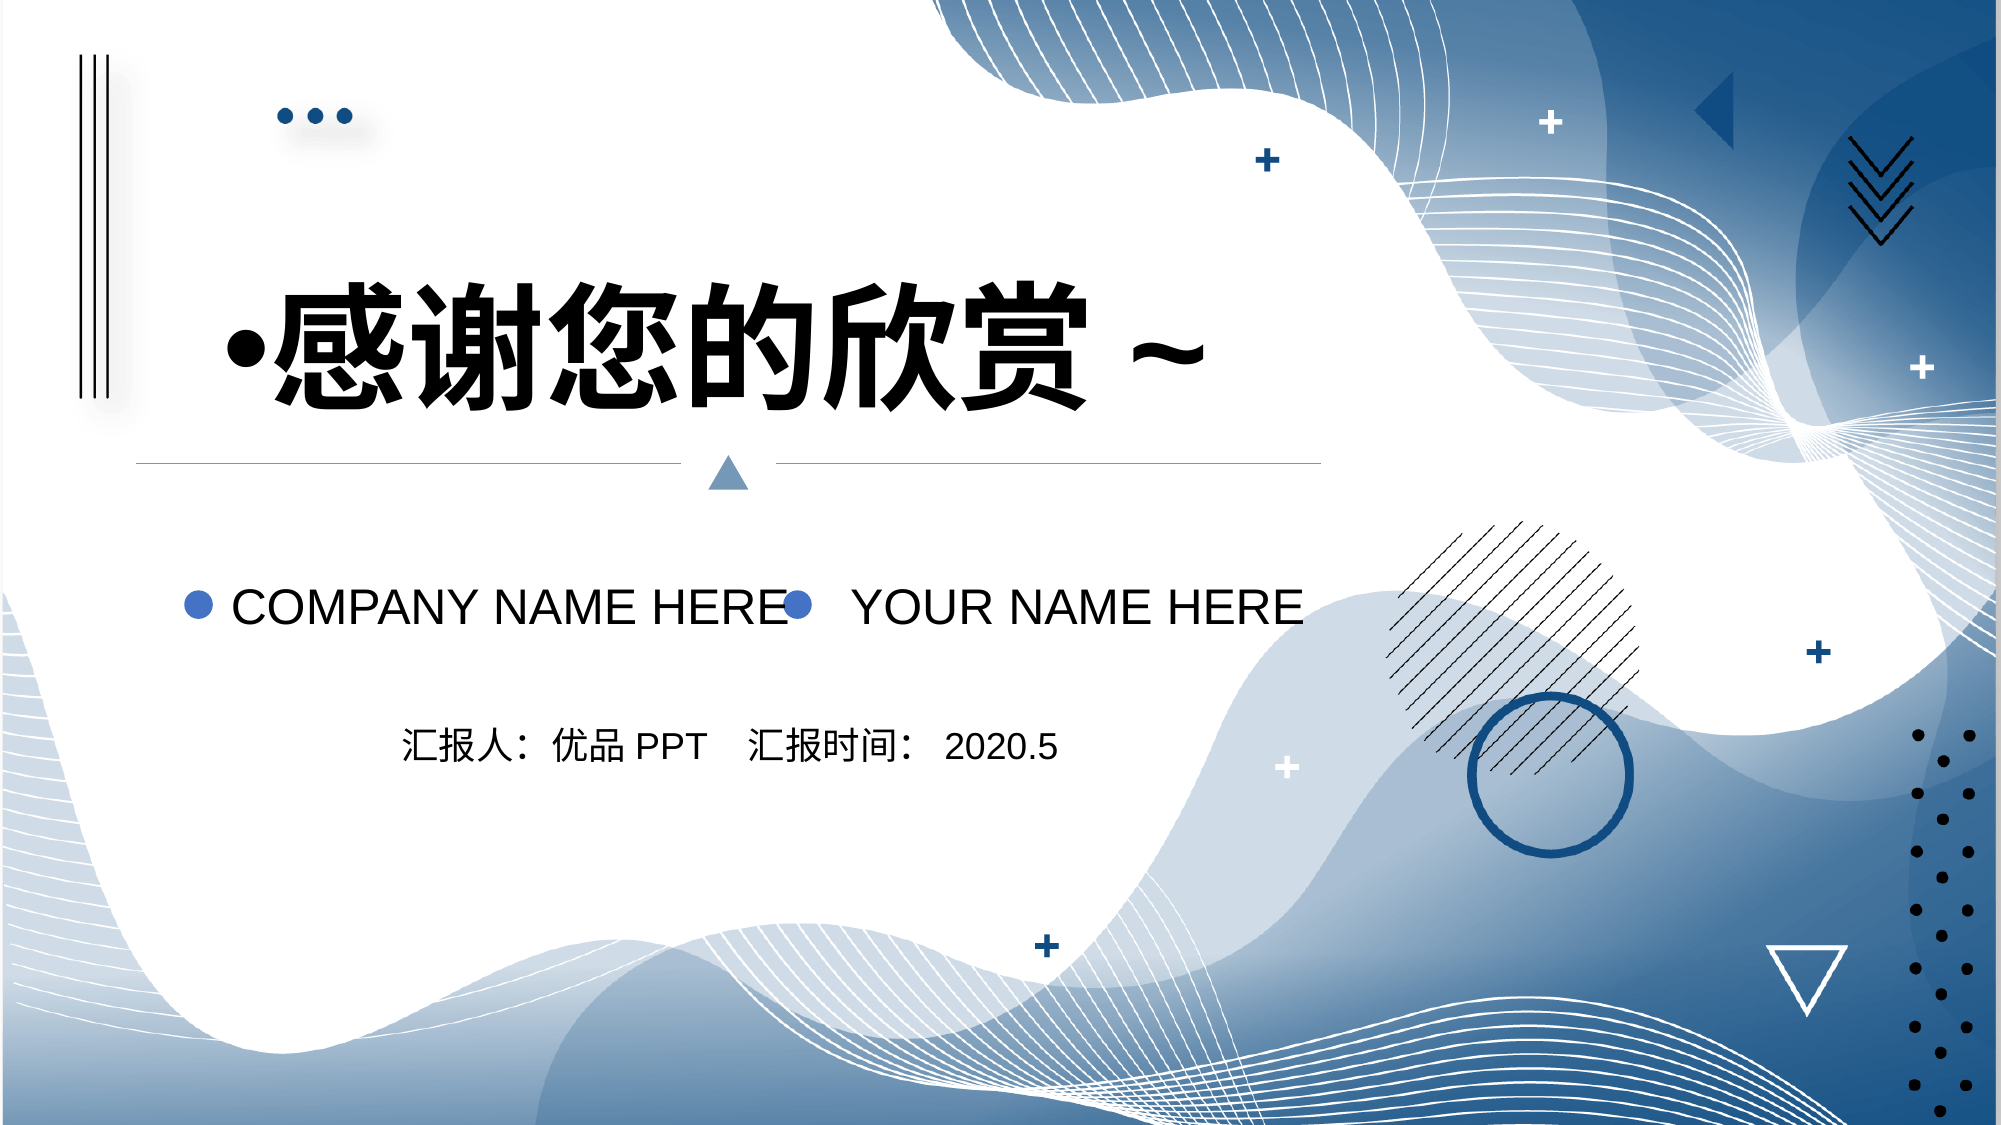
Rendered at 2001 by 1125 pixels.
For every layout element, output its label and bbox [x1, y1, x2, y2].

text_box [184, 566, 809, 643]
text_box [809, 566, 1324, 643]
text_box [135, 273, 1322, 490]
picture [0, 0, 2001, 1125]
